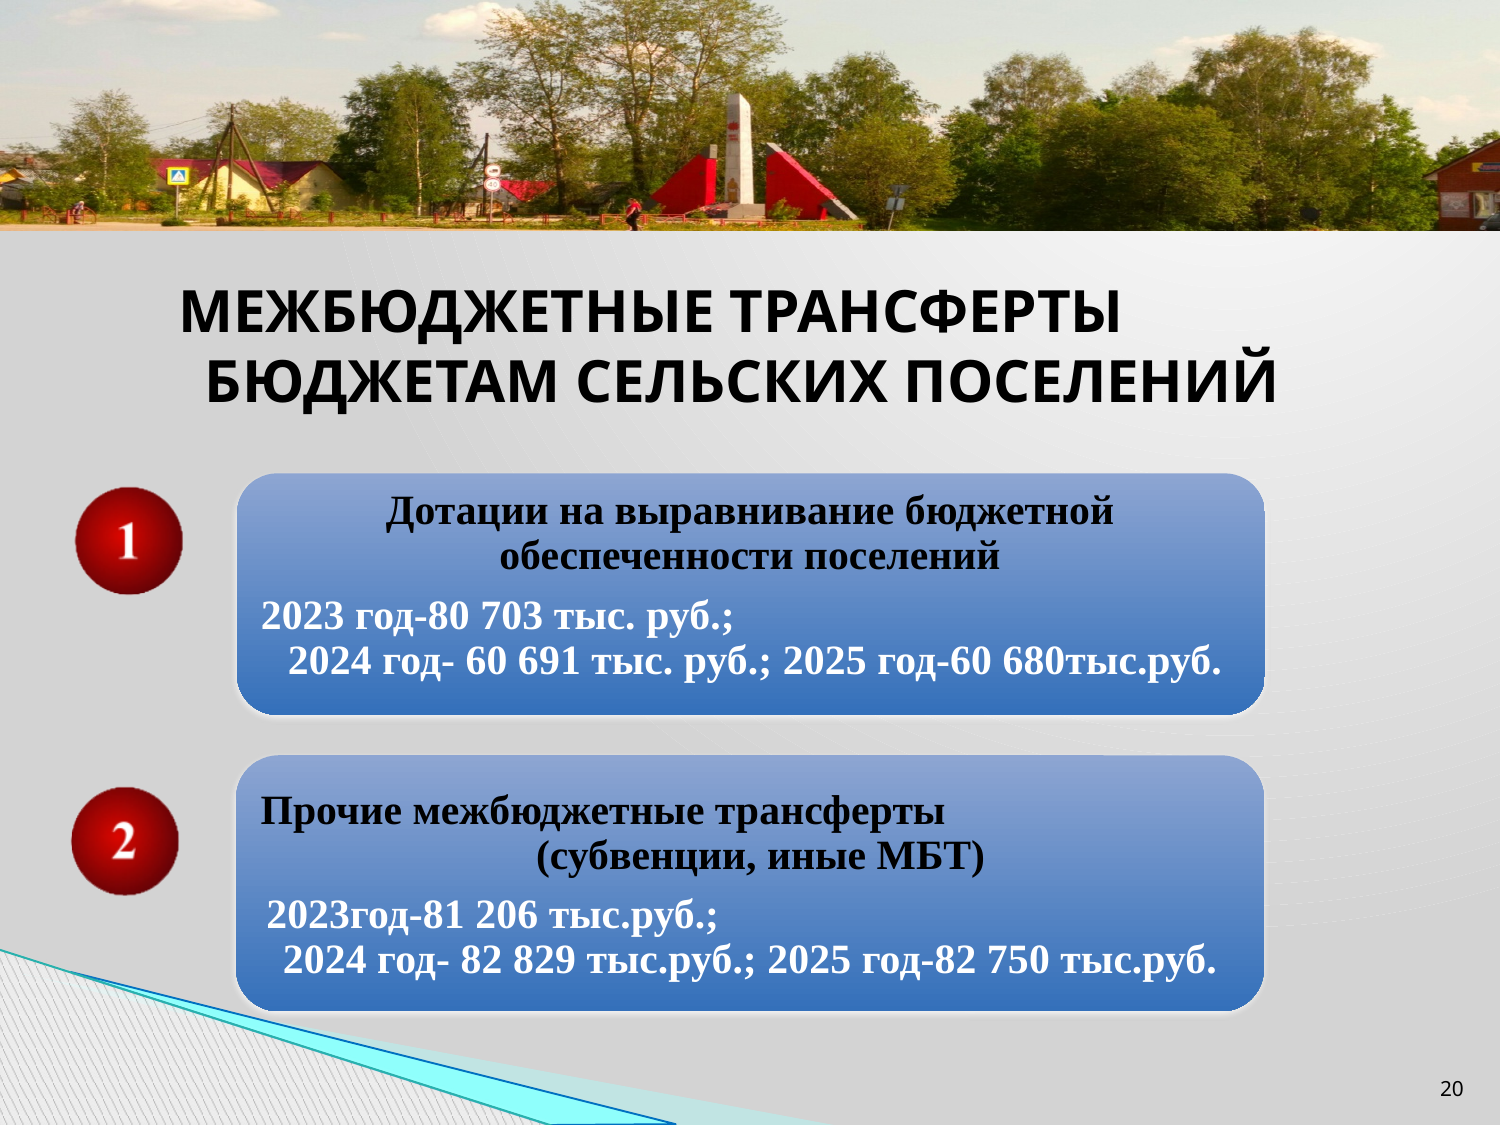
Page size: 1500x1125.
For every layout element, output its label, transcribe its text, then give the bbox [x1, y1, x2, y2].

picture [63, 774, 192, 906]
slide_number 20 [1418, 1051, 1479, 1112]
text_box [236, 472, 1266, 716]
picture [64, 479, 192, 607]
picture [0, 0, 1500, 231]
text_box МЕЖБЮДЖЕТНЫЕ ТРАНСФЕРТЫ БЮДЖЕТАМ СЕЛЬСКИХ ПОСЕЛЕНИЙ [0, 267, 1500, 422]
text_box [235, 754, 1265, 1012]
